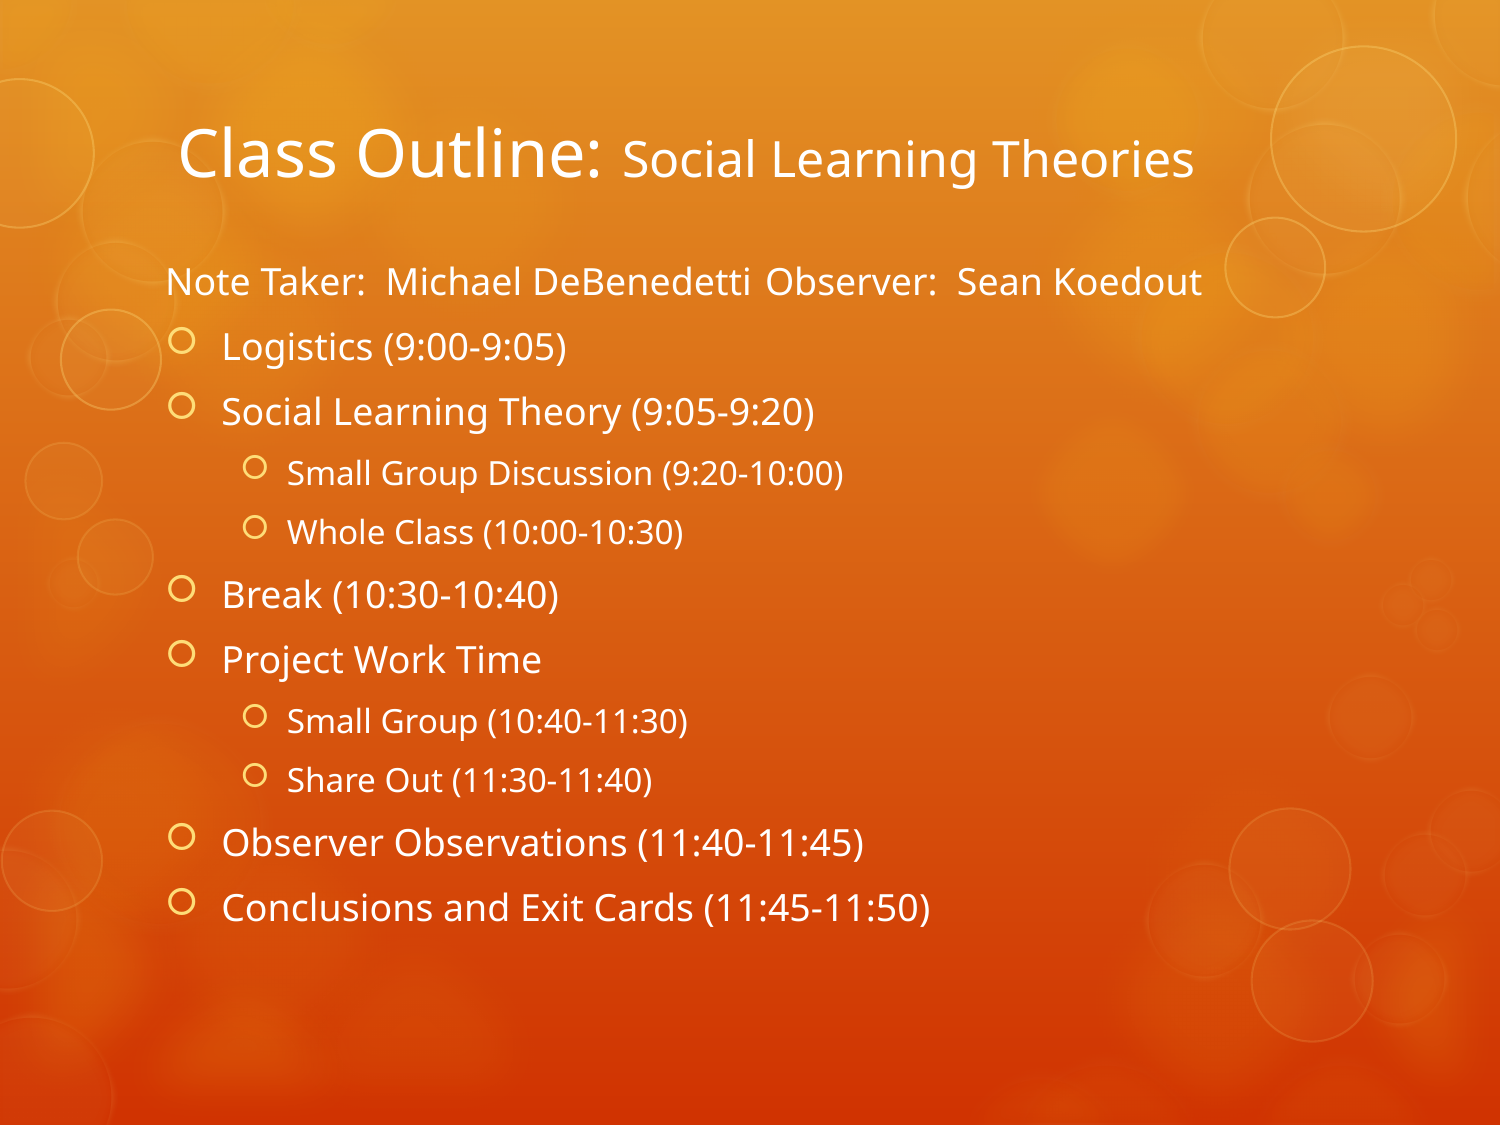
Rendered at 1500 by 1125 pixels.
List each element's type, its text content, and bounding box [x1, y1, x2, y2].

title Class Outline: Social Learning Theories [162, 75, 1332, 174]
list Note Taker: Michael DeBenedetti Observer: Sean Koedout Logistics (9:00-9:05) Social Learning Theory (9:05-9:20) Small Group Discussion (9:20-10:00) Whole Class (10:00-10:30) Break (10:30-10:40) Project Work Time Small Group (10:40-11:30) Share Out (11:30-11:40) Observer Observations (11:40-11:45) Conclusions and Exit Cards (11:45-11:50) [150, 174, 1388, 1013]
